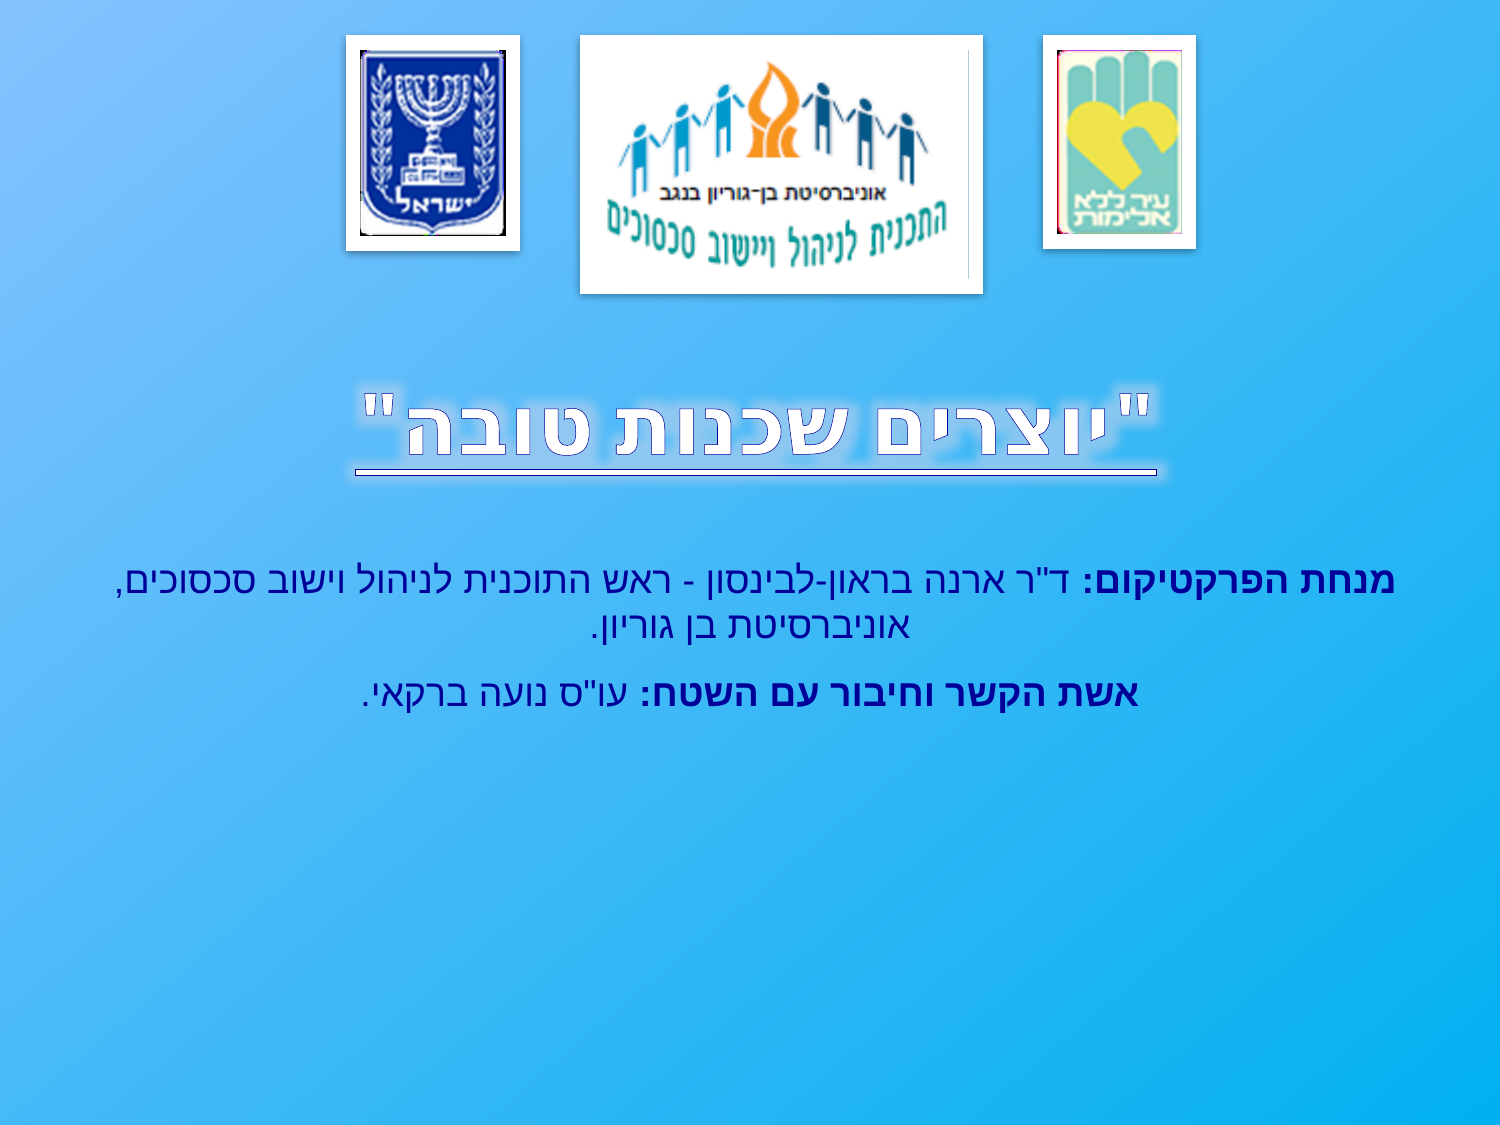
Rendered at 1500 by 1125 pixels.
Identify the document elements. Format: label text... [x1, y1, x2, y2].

picture [359, 49, 506, 237]
picture [593, 49, 969, 280]
text_box "יוצרים שכנות טובה" [0, 363, 1500, 479]
picture [1056, 49, 1182, 235]
text_box מנחת הפרקטיקום: ד"ר ארנה בראון-לבינסון - ראש התוכנית לניהול וישוב סכסוכים, אוניברסיטת בן גוריון. אשת הקשר וחיבור עם השטח: עו"ס נועה ברקאי. [0, 542, 1500, 722]
